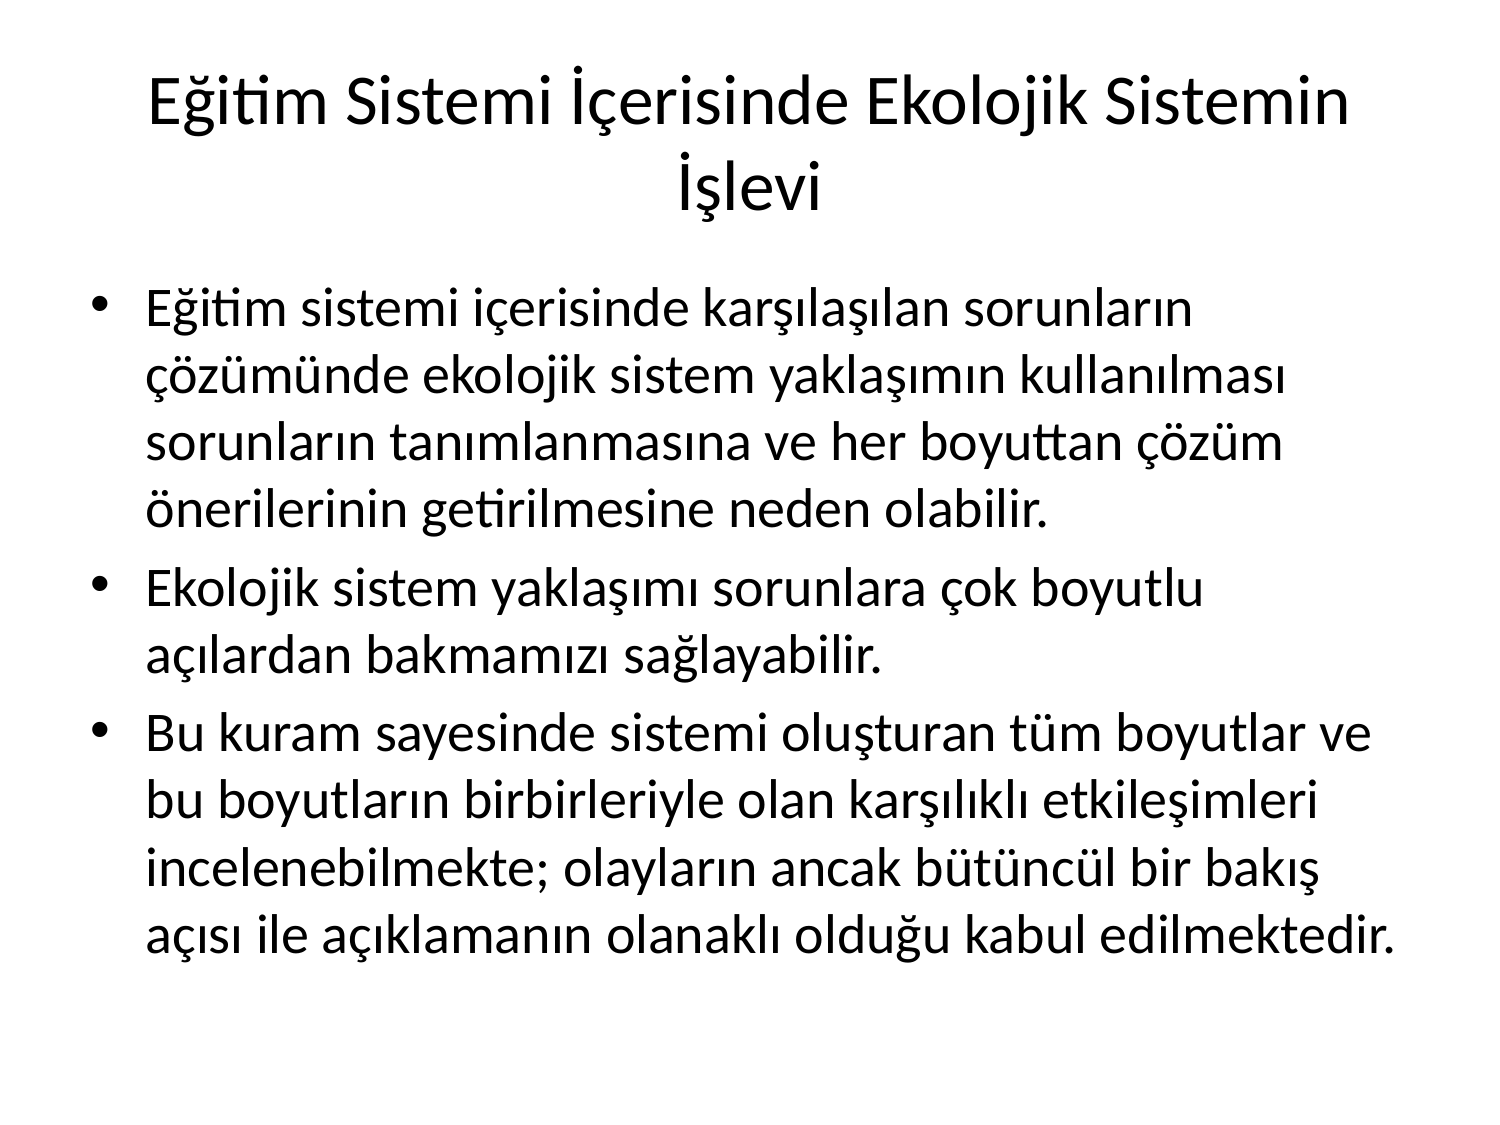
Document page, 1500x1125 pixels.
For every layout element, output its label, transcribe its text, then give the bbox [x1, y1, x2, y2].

title Eğitim Sistemi İçerisinde Ekolojik Sistemin İşlevi [75, 45, 1425, 233]
list Eğitim sistemi içerisinde karşılaşılan sorunların çözümünde ekolojik sistem yaklaşımın kullanılması sorunların tanımlanmasına ve her boyuttan çözüm önerilerinin getirilmesine neden olabilir. Ekolojik sistem yaklaşımı sorunlara çok boyutlu açılardan bakmamızı sağlayabilir. Bu kuram sayesinde sistemi oluşturan tüm boyutlar ve bu boyutların birbirleriyle olan karşılıklı etkileşimleri incelenebilmekte; olayların ancak bütüncül bir bakış açısı ile açıklamanın olanaklı olduğu kabul edilmektedir. [75, 262, 1425, 1005]
